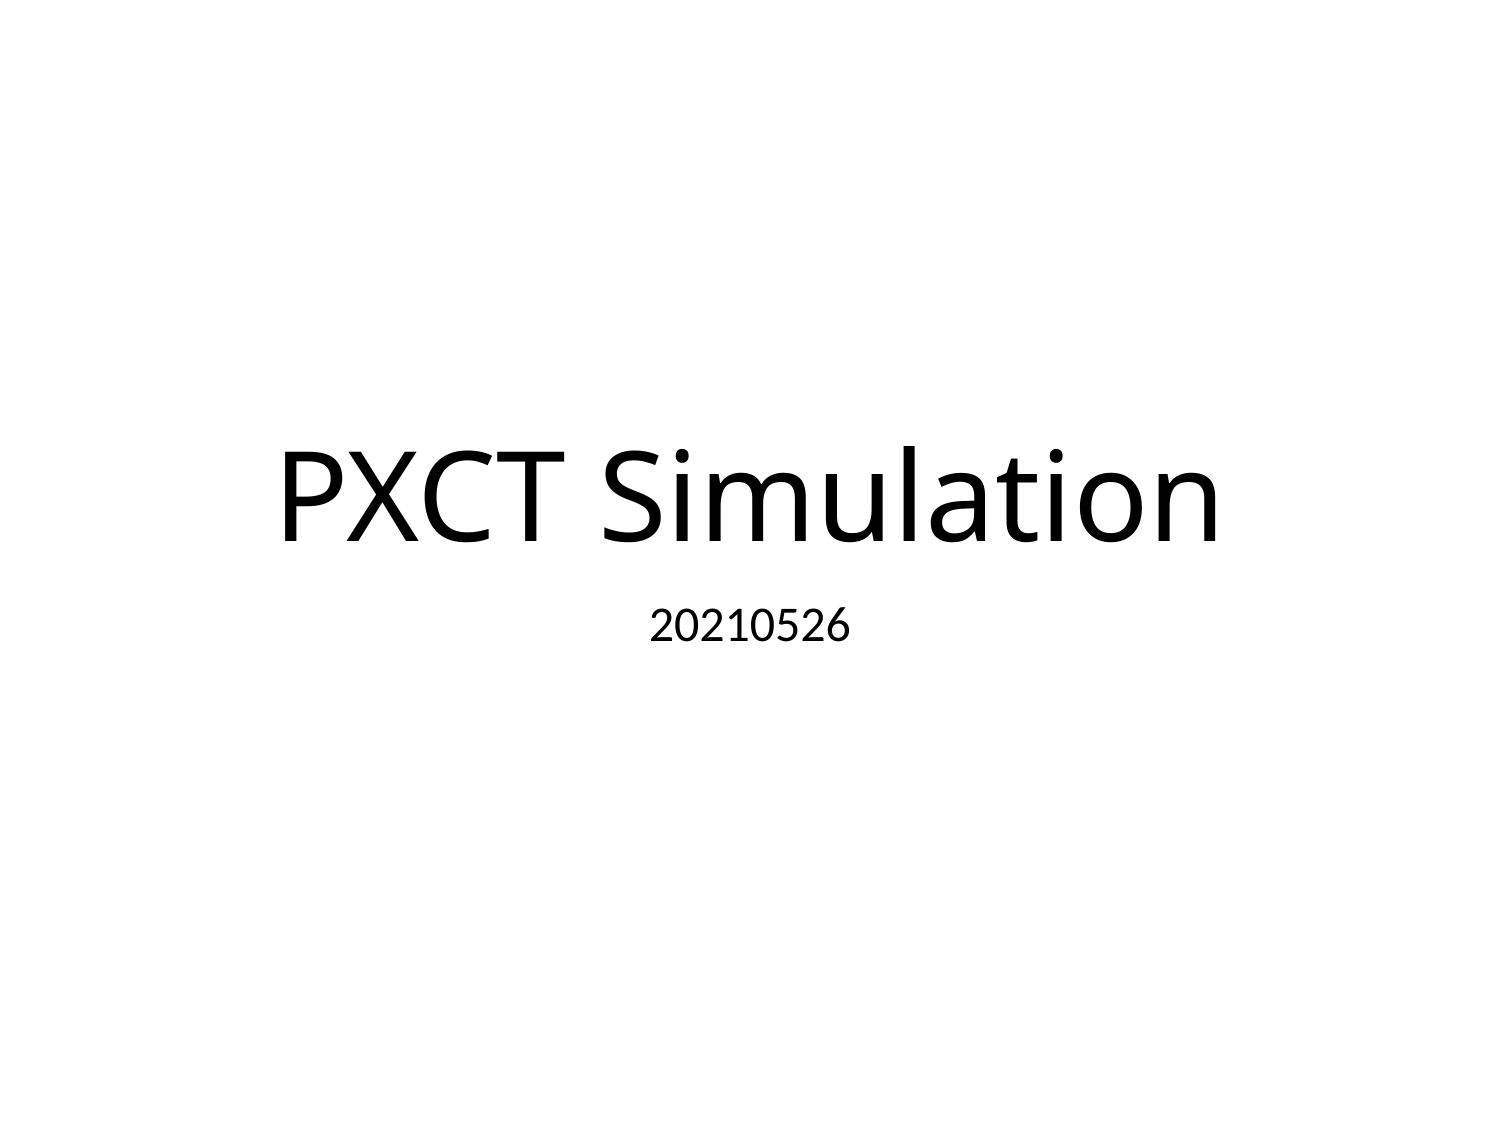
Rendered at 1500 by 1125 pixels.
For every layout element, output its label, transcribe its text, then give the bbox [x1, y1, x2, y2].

subtitle 20210526 [187, 590, 1313, 863]
title PXCT Simulation [187, 184, 1313, 576]
